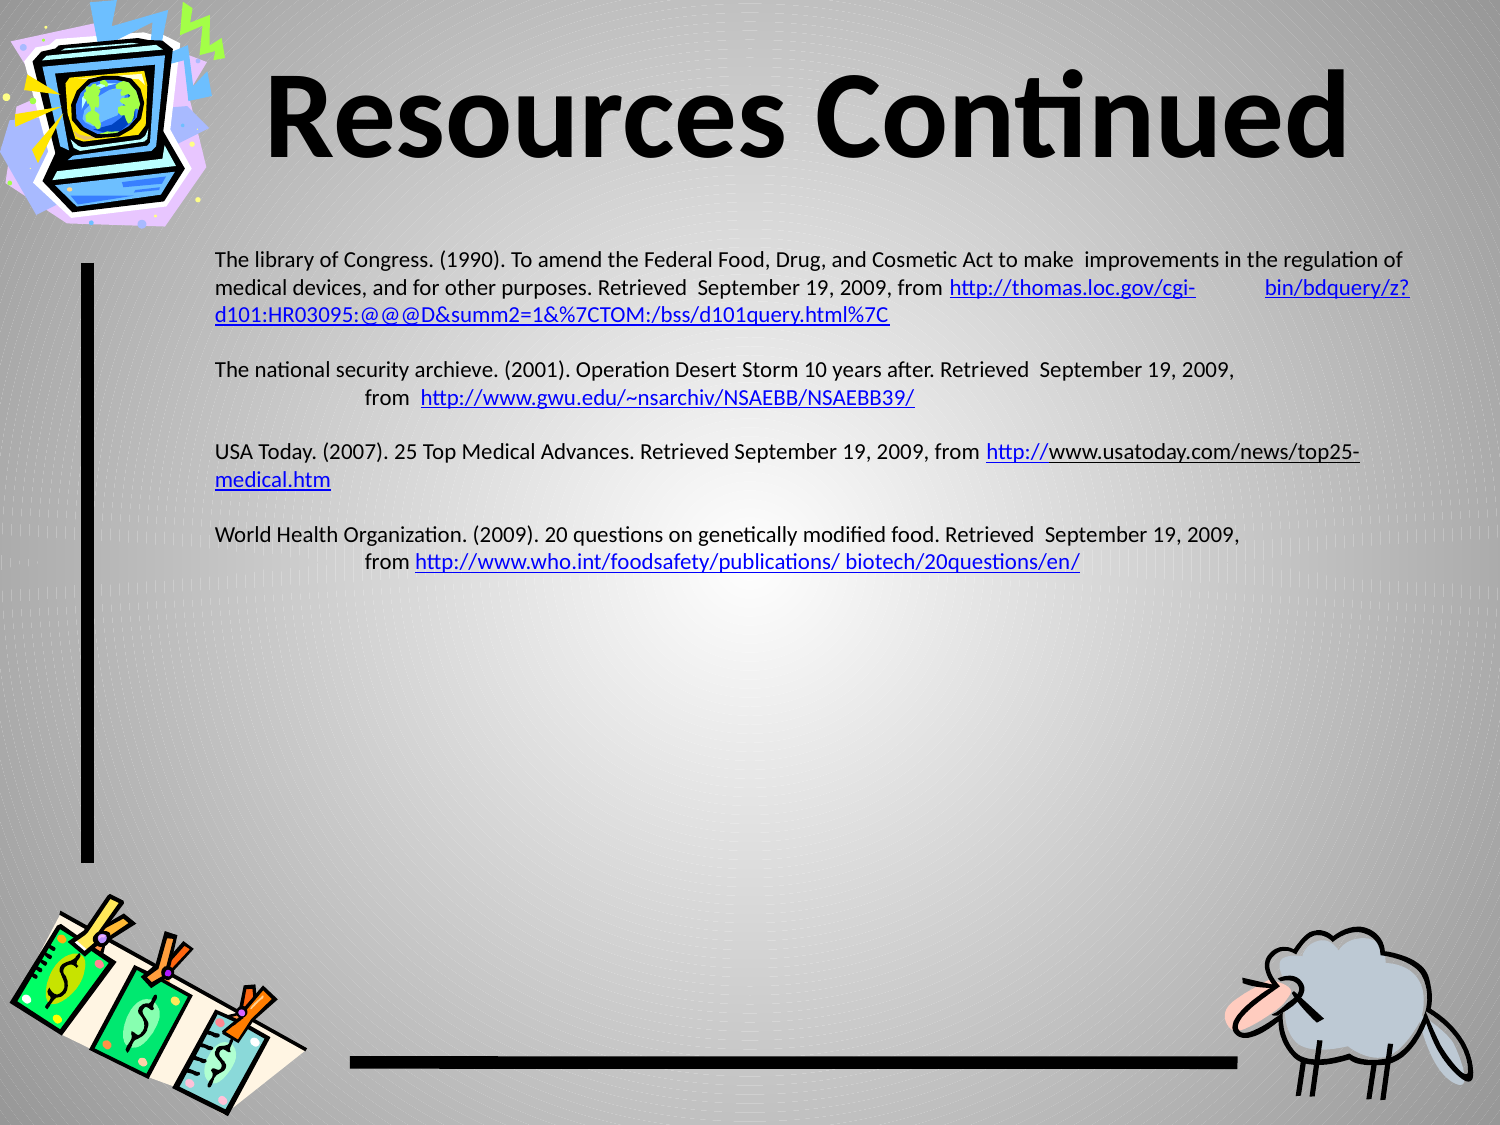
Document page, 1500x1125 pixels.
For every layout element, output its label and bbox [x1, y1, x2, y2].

text_box [0, 0, 1476, 1102]
